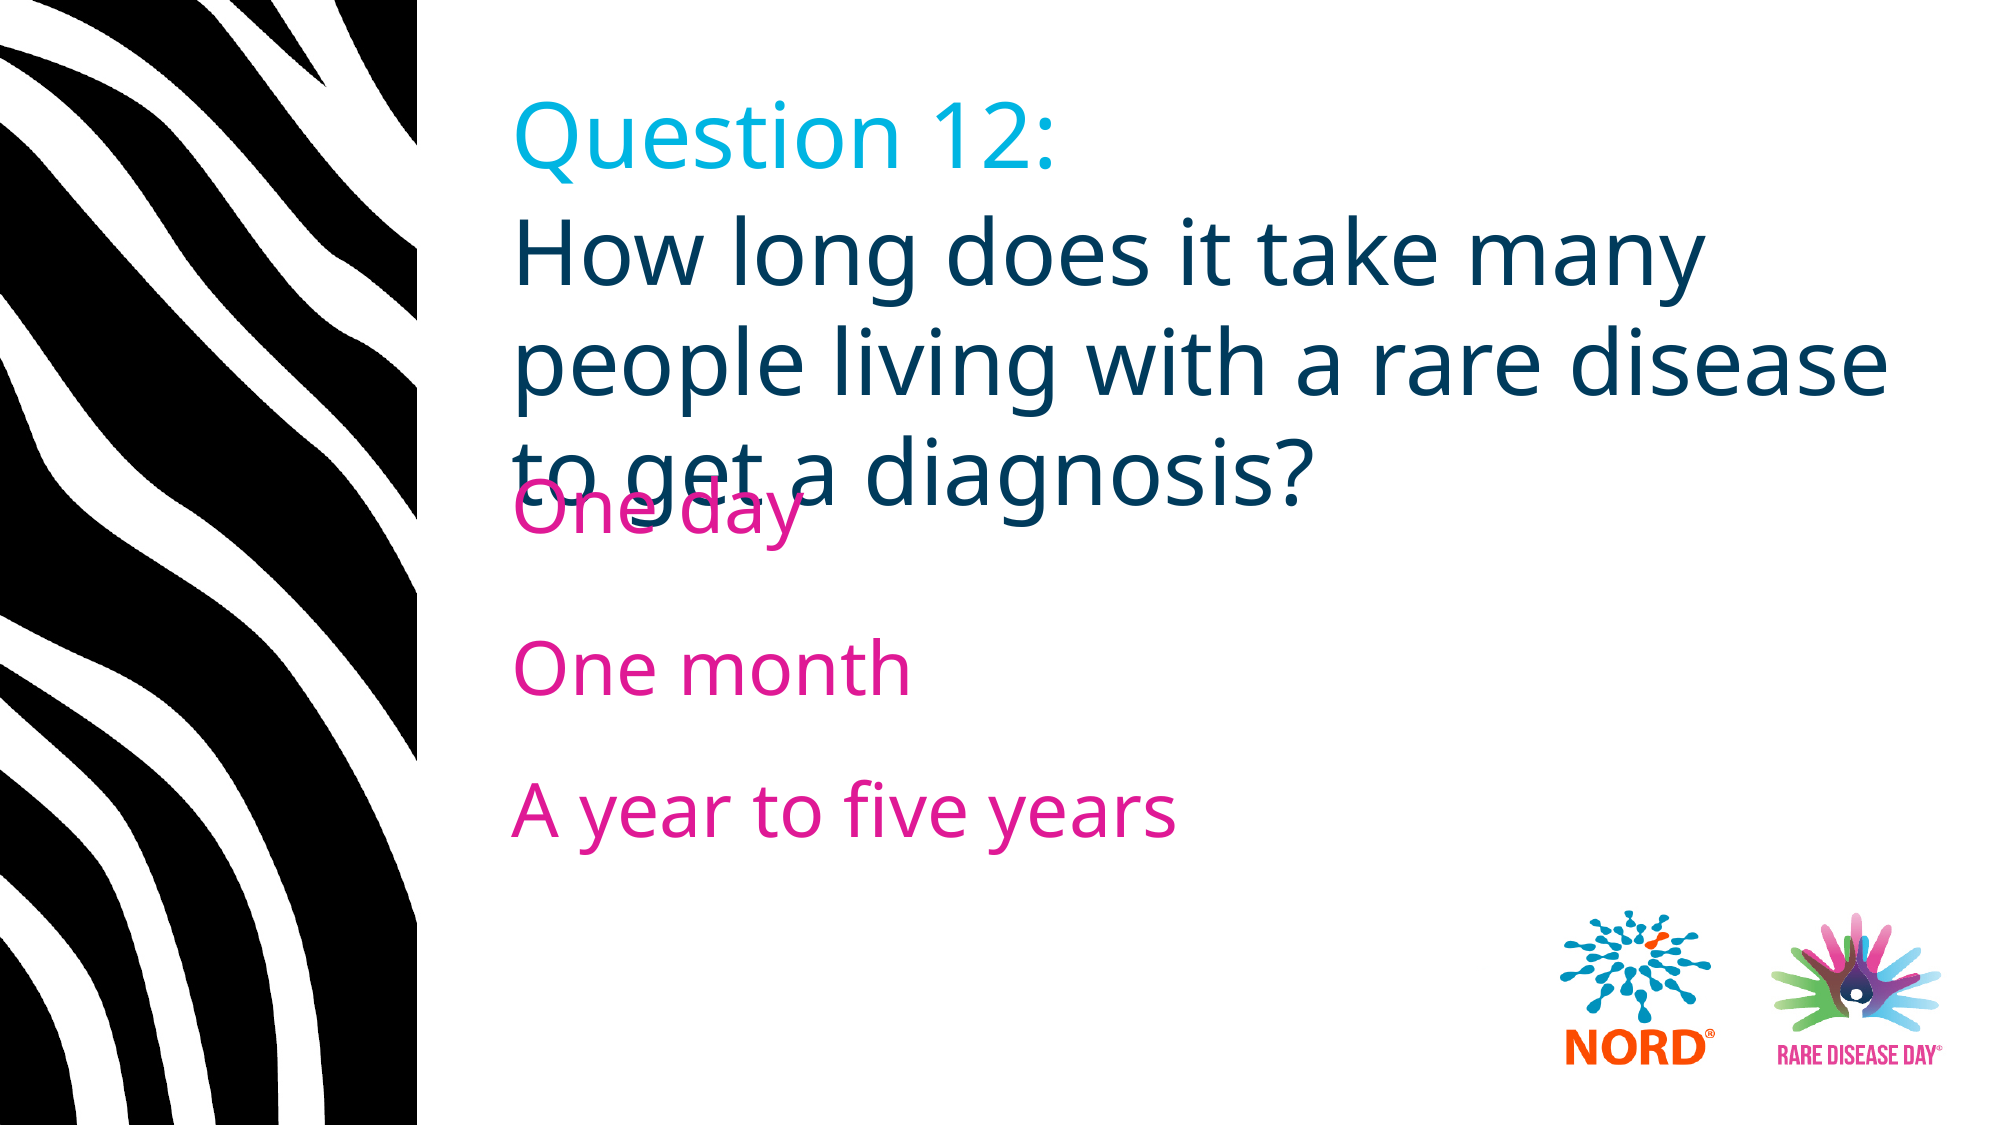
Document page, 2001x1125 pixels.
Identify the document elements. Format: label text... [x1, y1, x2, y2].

text_box One month [496, 622, 1726, 734]
title Question 12: [496, 78, 1863, 186]
picture [0, 0, 2001, 1125]
text_box How long does it take many people living with a rare disease to get a diagnosis? [496, 186, 2000, 532]
text_box A year to five years [496, 765, 2000, 999]
list One day [496, 461, 1916, 584]
